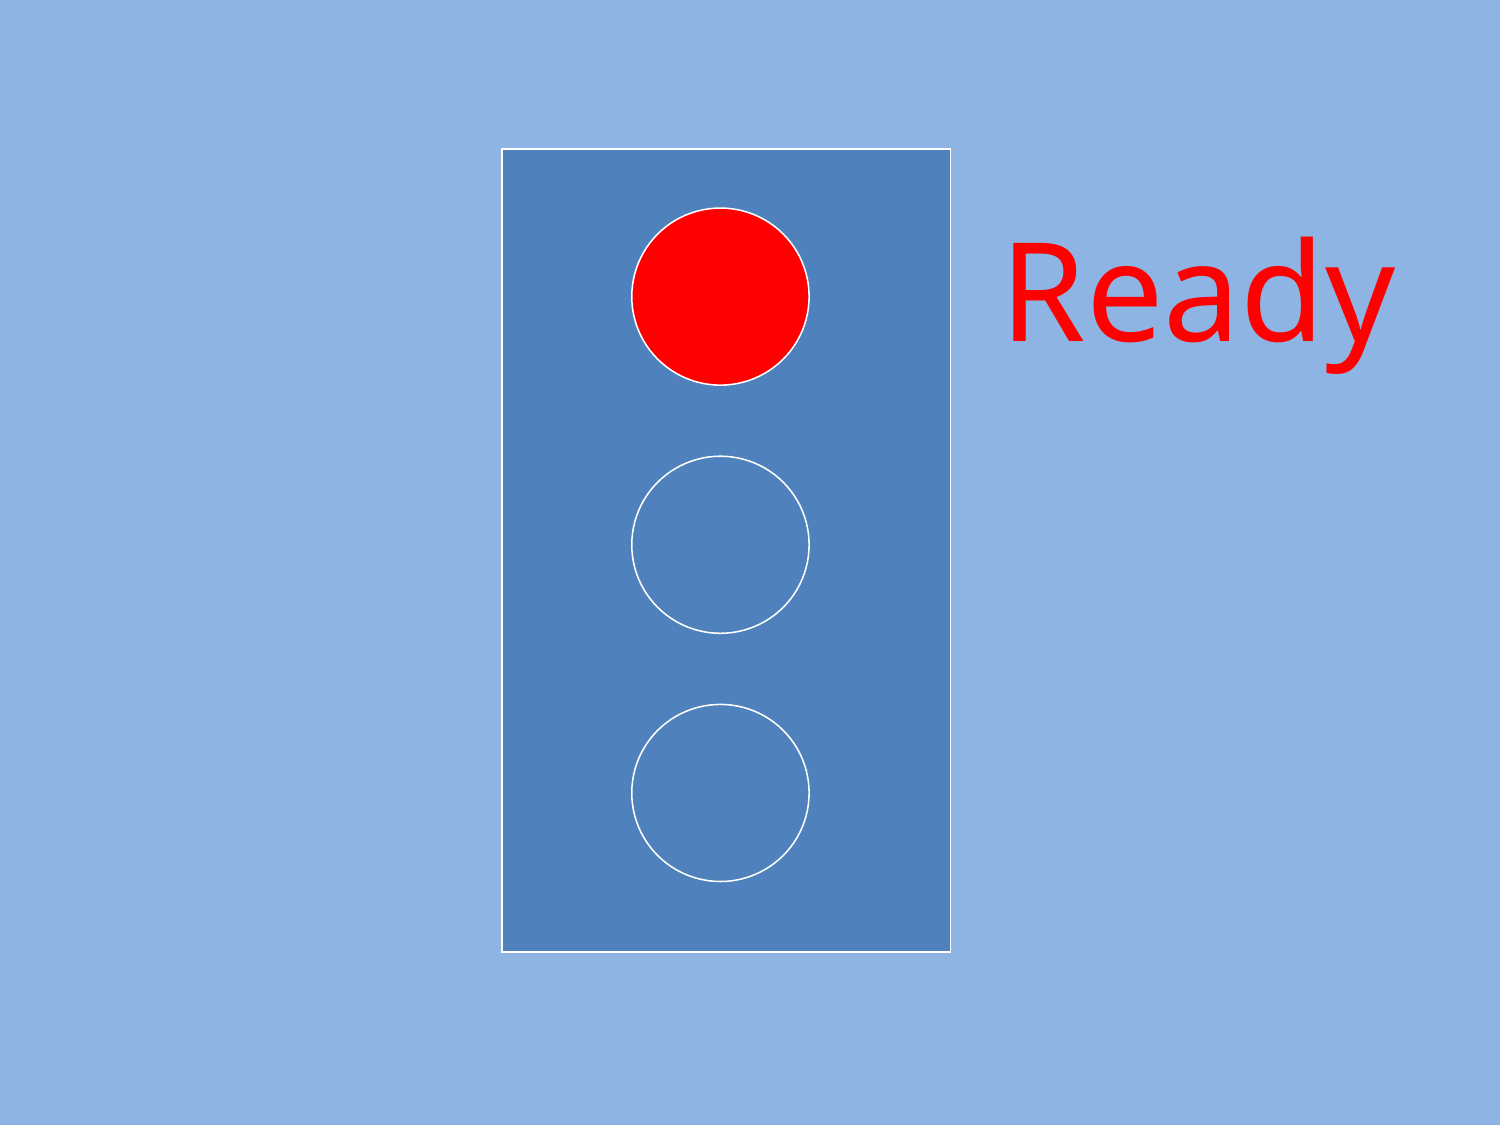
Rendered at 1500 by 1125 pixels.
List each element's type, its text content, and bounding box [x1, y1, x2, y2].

text_box [631, 704, 810, 882]
text_box [631, 208, 810, 386]
text_box Ready [986, 196, 1435, 377]
text_box [501, 148, 951, 953]
text_box [631, 456, 810, 634]
